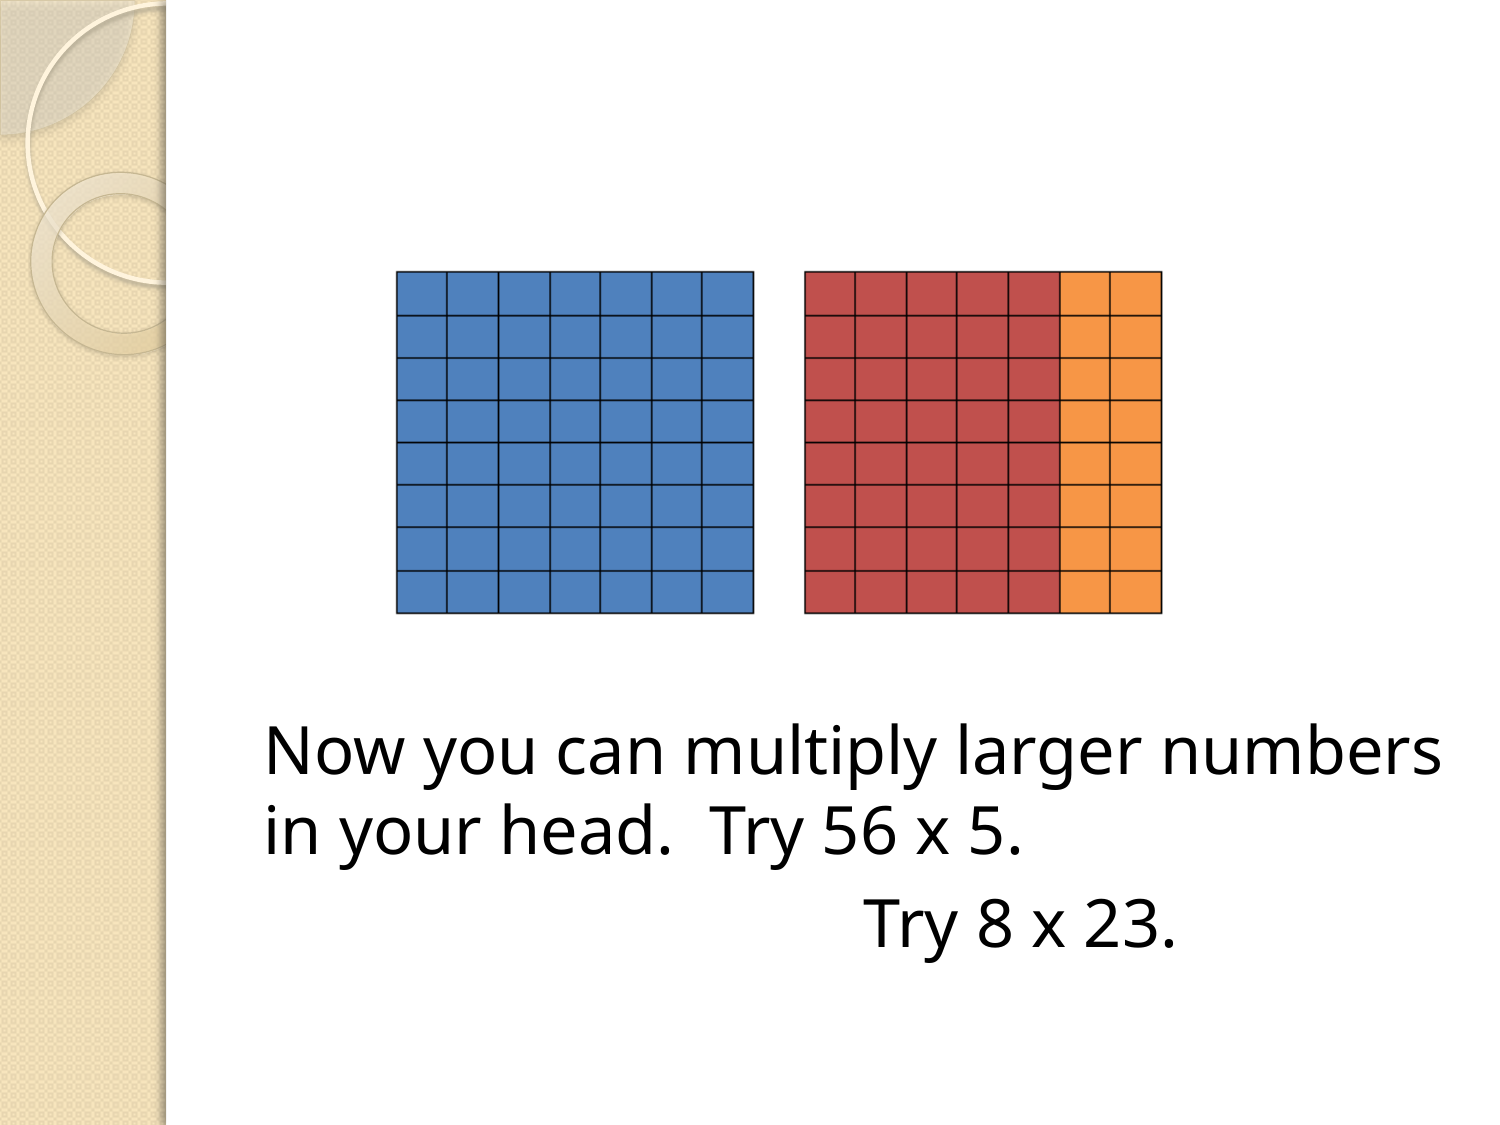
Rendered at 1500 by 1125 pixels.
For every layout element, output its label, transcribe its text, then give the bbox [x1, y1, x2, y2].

list Now you can multiply larger numbers in your head. Try 56 x 5. Try 8 x 23. [235, 237, 1466, 1075]
picture [387, 262, 1173, 619]
